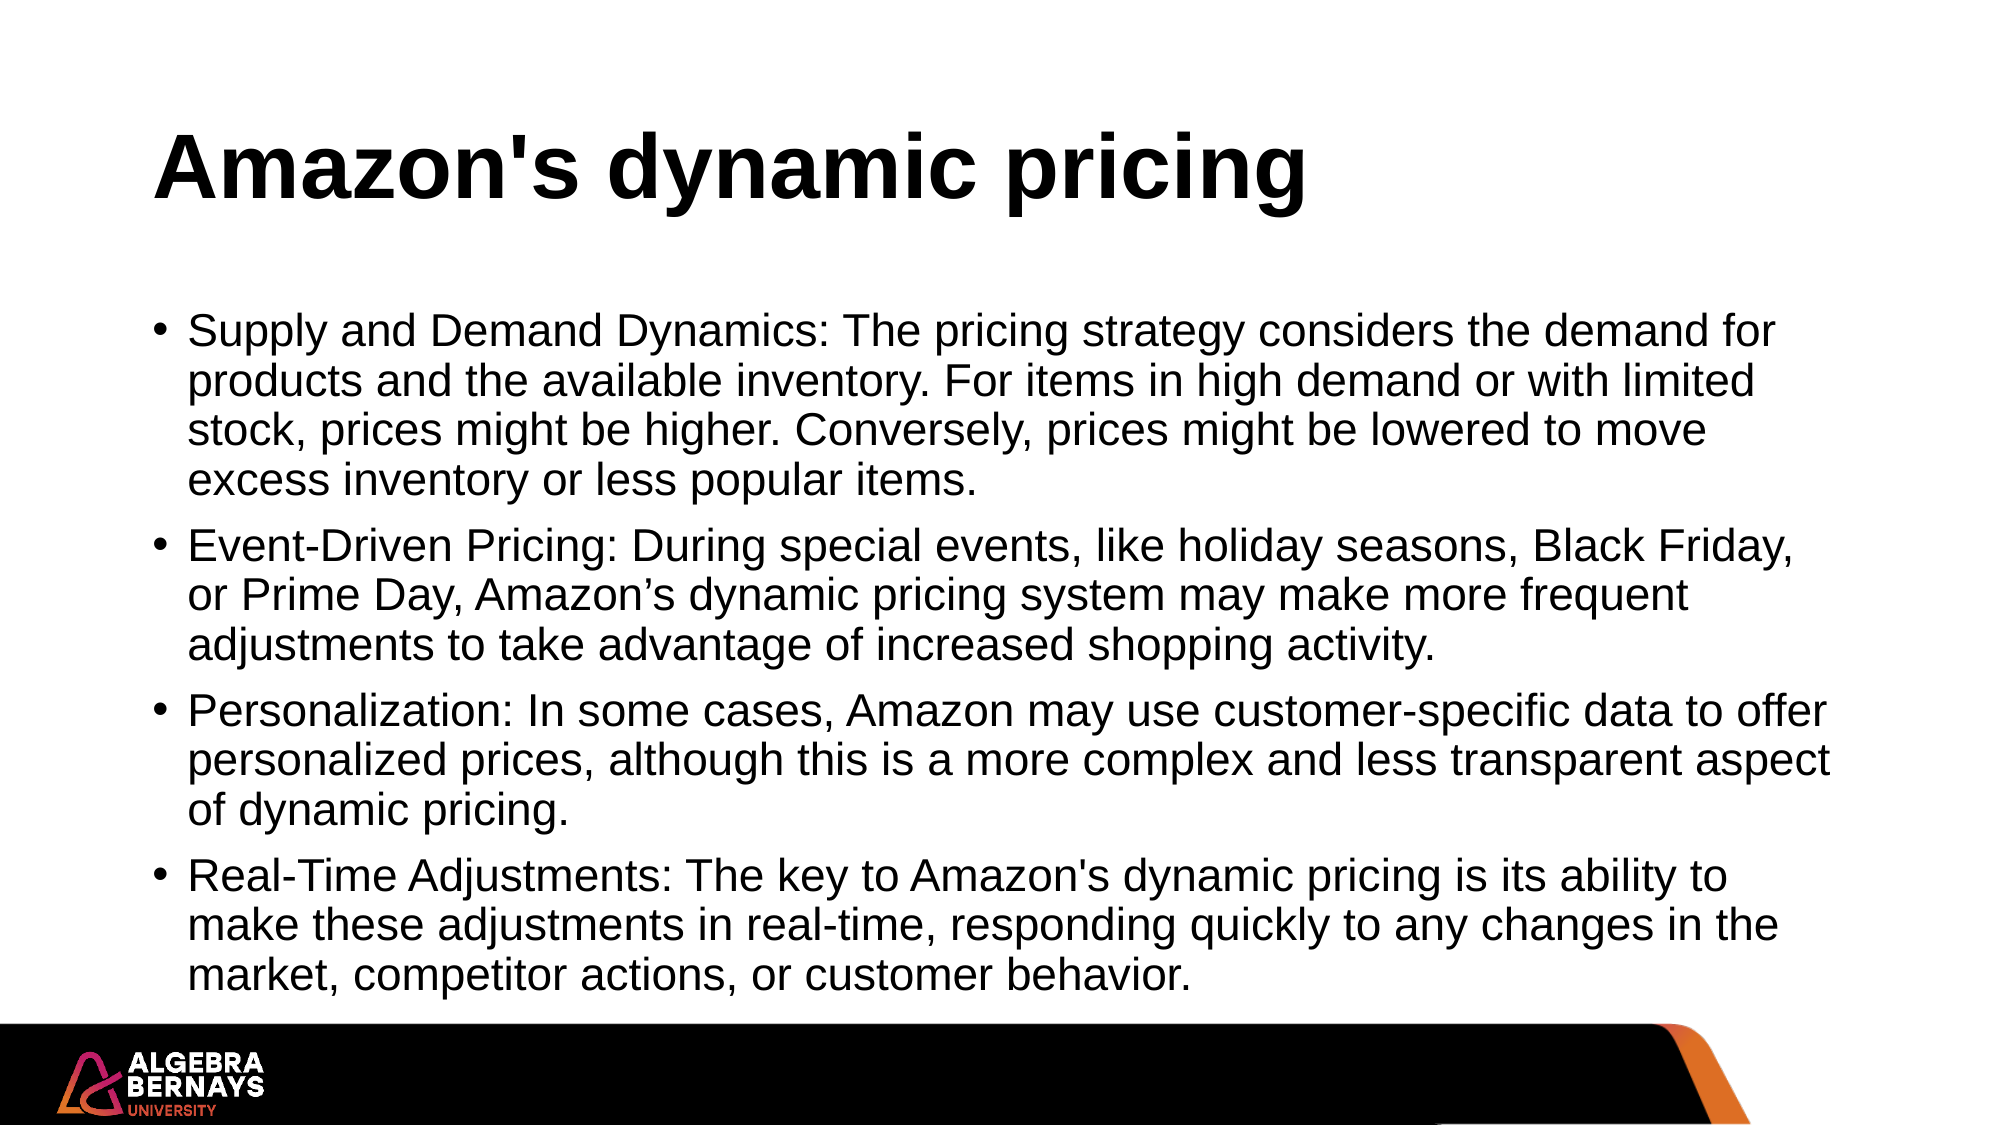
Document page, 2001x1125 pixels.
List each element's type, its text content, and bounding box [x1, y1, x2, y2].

picture [0, 1023, 1958, 1125]
title Amazon's dynamic pricing [137, 59, 1863, 278]
list Supply and Demand Dynamics: The pricing strategy considers the demand for products and the available inventory. For items in high demand or with limited stock, prices might be higher. Conversely, prices might be lowered to move excess inventory or less popular items. Event-Driven Pricing: During special events, like holiday seasons, Black Friday, or Prime Day, Amazon’s dynamic pricing system may make more frequent adjustments to take advantage of increased shopping activity. Personalization: In some cases, Amazon may use customer-specific data to offer personalized prices, although this is a more complex and less transparent aspect of dynamic pricing. Real-Time Adjustments: The key to Amazon's dynamic pricing is its ability to make these adjustments in real-time, responding quickly to any changes in the market, competitor actions, or customer behavior. [137, 299, 1863, 1014]
